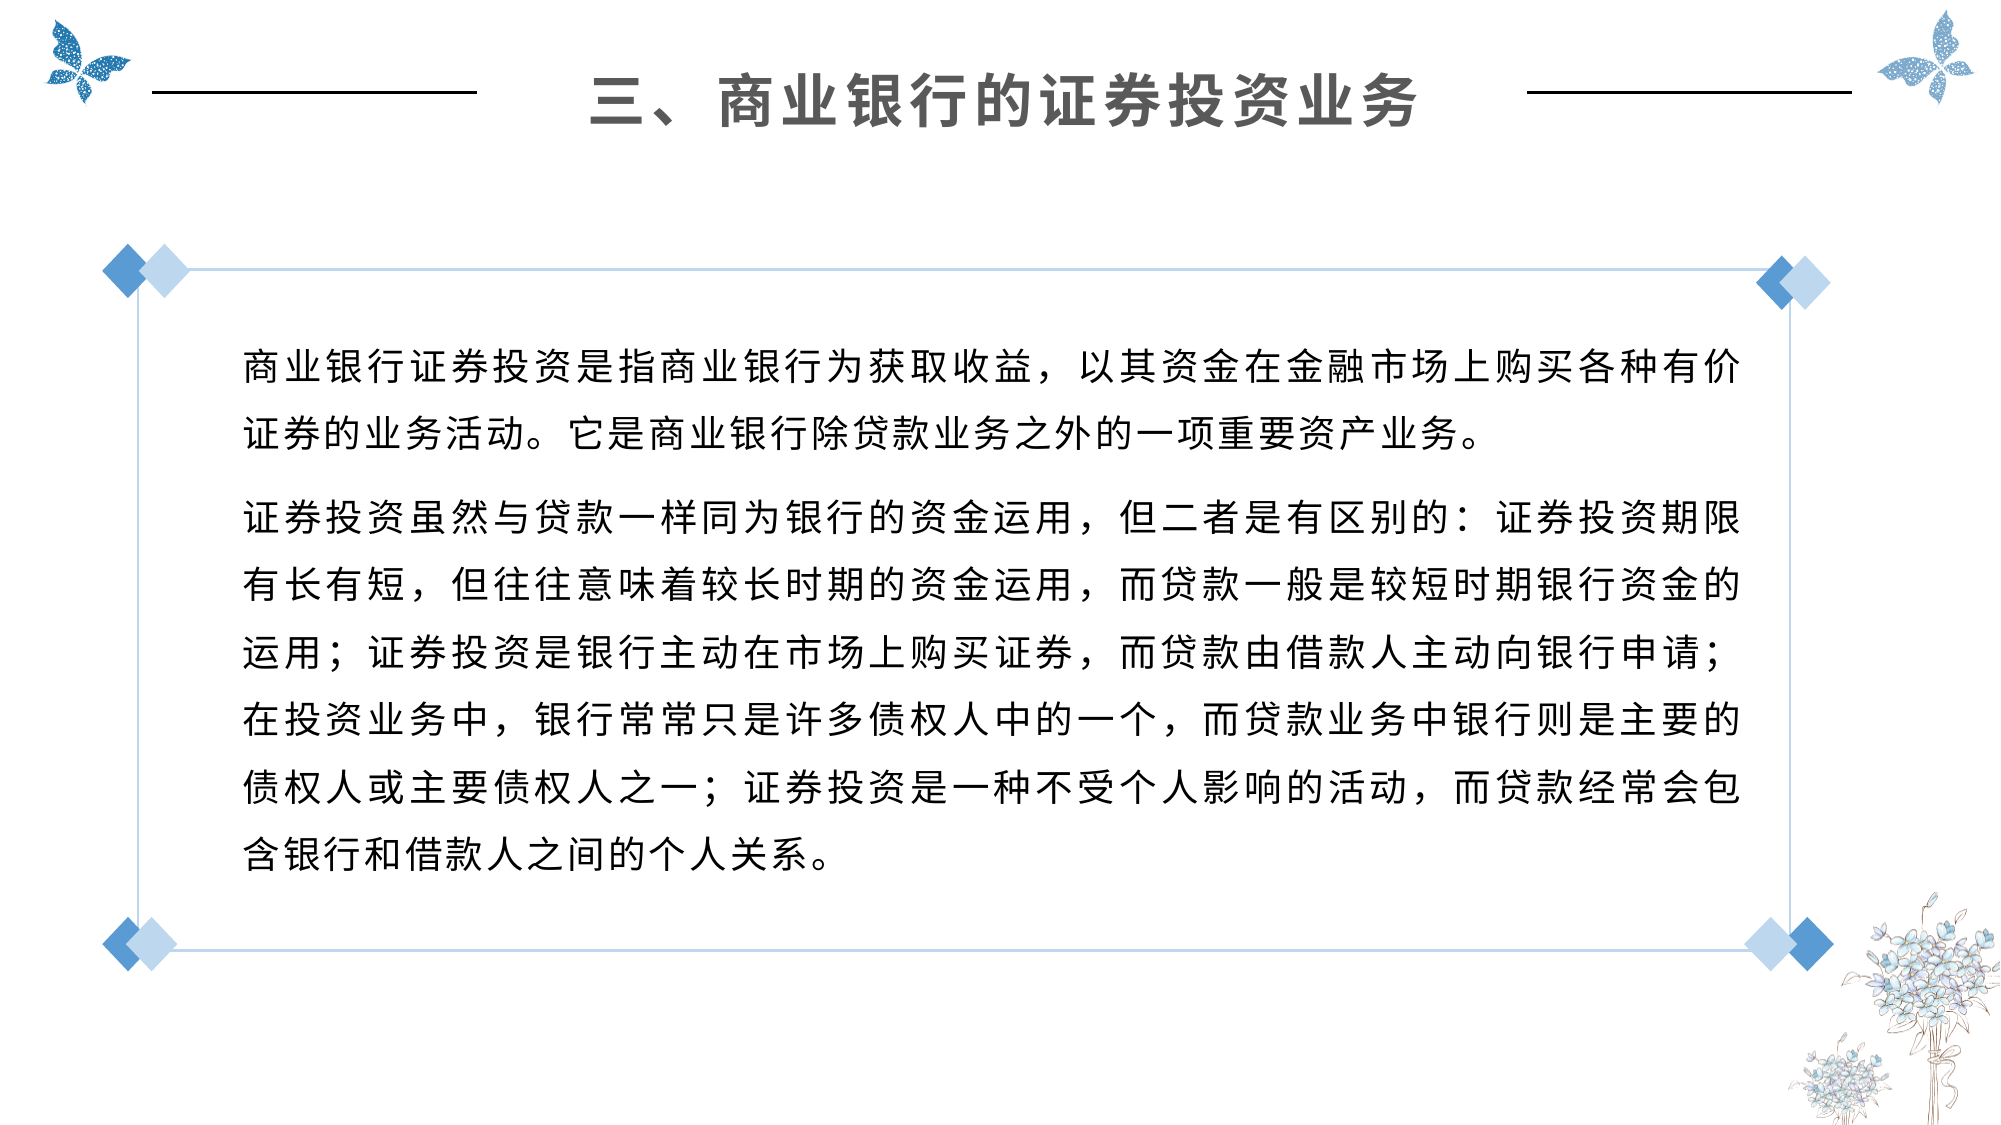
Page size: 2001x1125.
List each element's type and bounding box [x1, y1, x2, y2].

text_box [151, 55, 1852, 142]
picture [1788, 892, 2000, 1125]
text_box [102, 243, 1834, 972]
